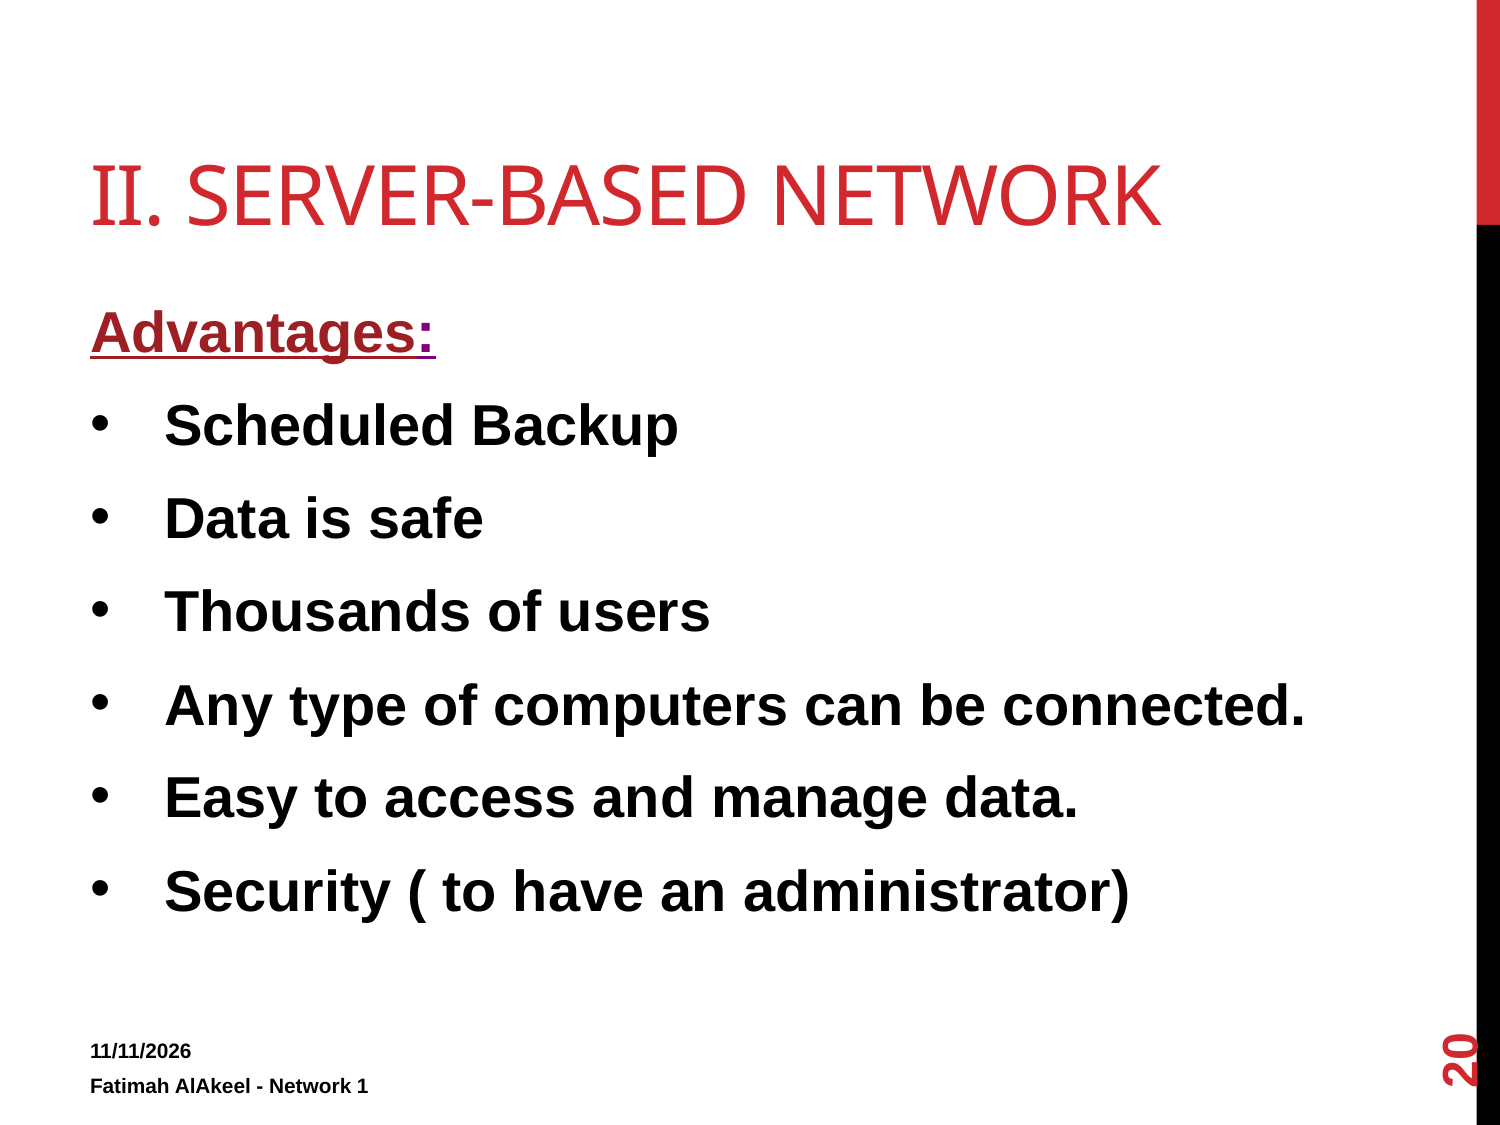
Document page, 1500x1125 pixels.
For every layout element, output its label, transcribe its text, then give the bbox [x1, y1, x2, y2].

slide_number 20 [1427, 887, 1488, 1104]
title II. Server-Based Network [75, 25, 1463, 250]
list Advantages: Scheduled Backup Data is safe Thousands of users Any type of computers can be connected. Easy to access and manage data. Security ( to have an administrator) [75, 287, 1325, 1005]
footer Fatimah AlAkeel - Network 1 [75, 1065, 638, 1112]
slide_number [75, 1012, 638, 1063]
